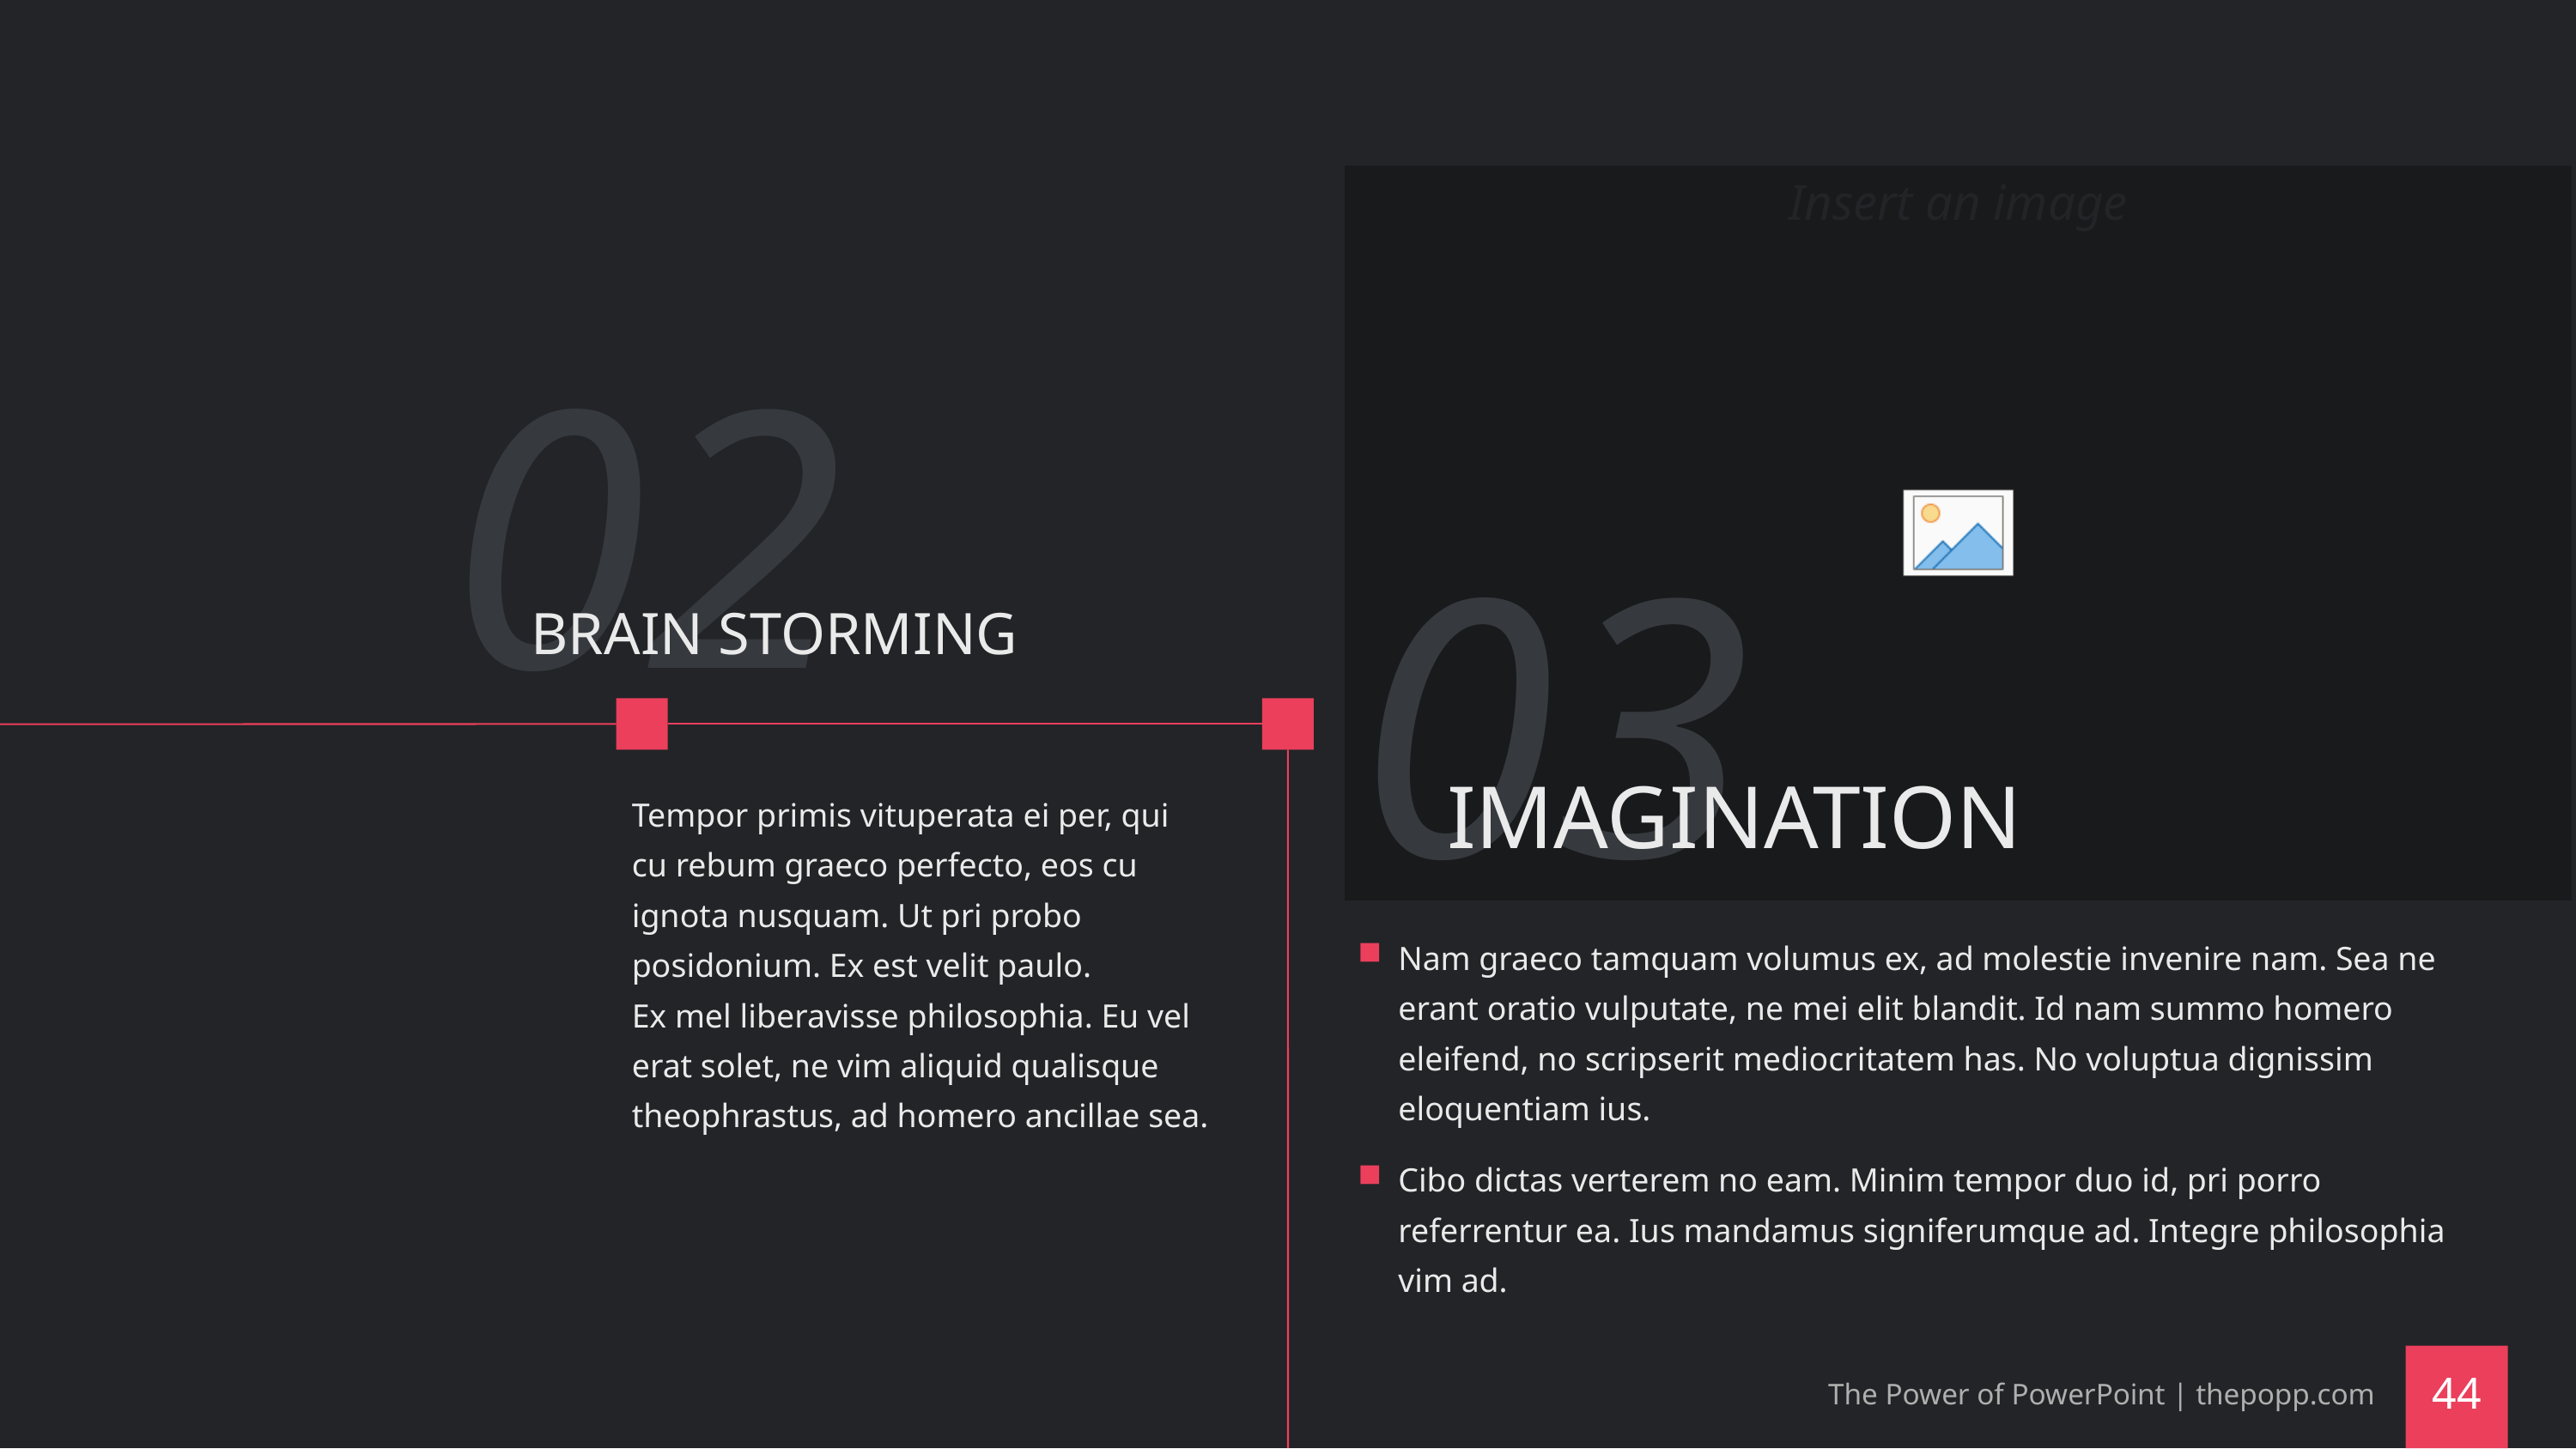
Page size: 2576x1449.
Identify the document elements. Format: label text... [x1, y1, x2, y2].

list BRAIN STORMING [518, 564, 1225, 673]
list Tempor primis vituperata ei per, qui cu rebum graeco perfecto, eos cu ignota nusquam. Ut pri probo posidonium. Ex est velit paulo. Ex mel liberavisse philosophia. Eu vel erat solet, ne vim aliquid qualisque theophrastus, ad homero ancillae sea. [618, 776, 1225, 1280]
picture [1345, 165, 2573, 900]
slide_number 44 [2404, 1356, 2509, 1434]
footer The Power of PowerPoint | thepopp.com [1519, 1356, 2389, 1434]
list Nam graeco tamquam volumus ex, ad molestie invenire nam. Sea ne erant oratio vulputate, ne mei elit blandit. Id nam summo homero eleifend, no scripserit mediocritatem has. No voluptua dignissim eloquentiam ius. Cibo dictas verterem no eam. Minim tempor duo id, pri porro referrentur ea. Ius mandamus signiferumque ad. Integre philosophia vim ad. [1345, 919, 2509, 1329]
list 02 [436, 338, 866, 712]
